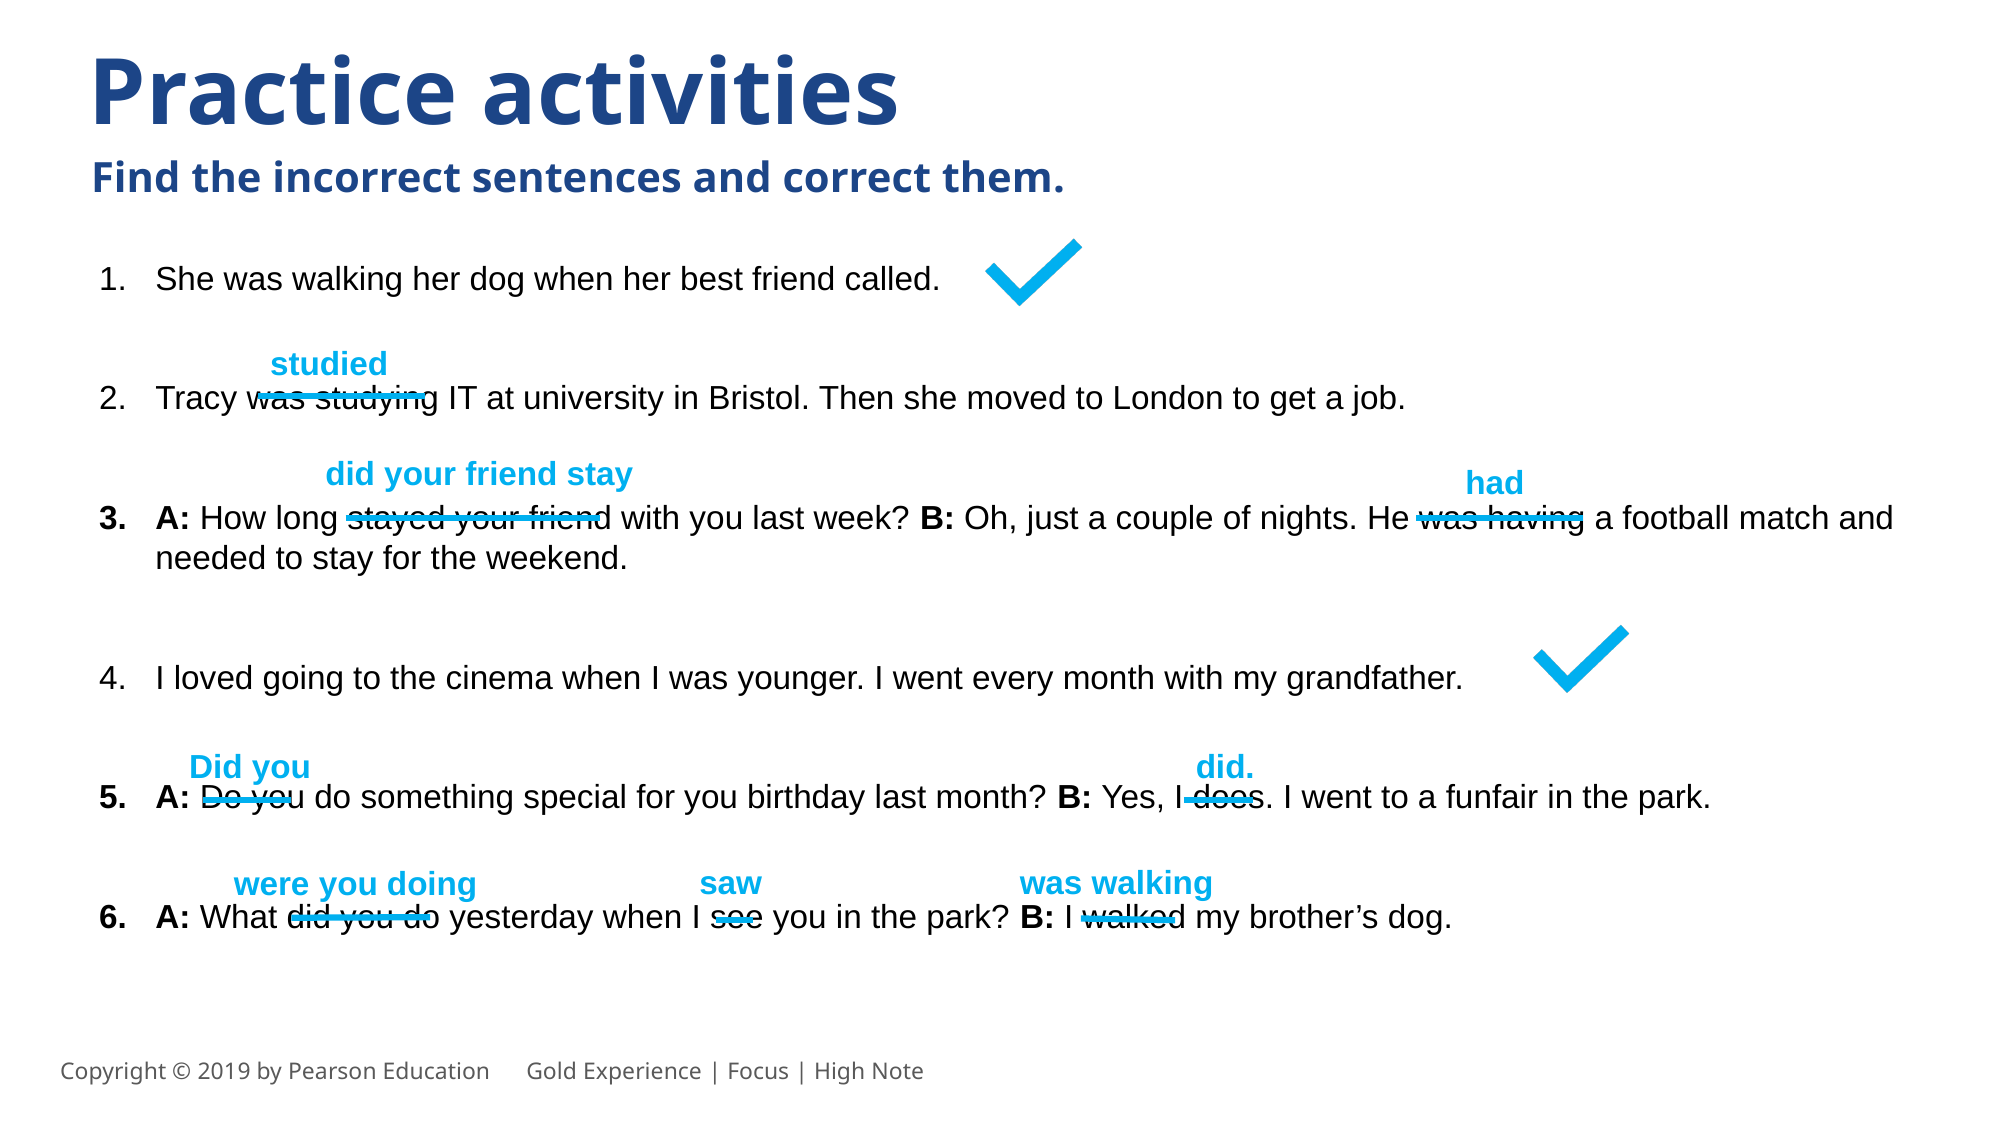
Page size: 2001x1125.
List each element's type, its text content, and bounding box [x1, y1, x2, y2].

text_box was walking [1005, 853, 1263, 909]
text_box did. [1180, 738, 1362, 793]
picture [983, 222, 1084, 323]
text_box did your friend stay [310, 444, 704, 500]
text_box Find the incorrect sentences and correct them. [76, 148, 1960, 217]
footer Copyright © 2019 by Pearson Education Gold Experience | Focus | High Note [45, 1040, 1084, 1101]
text_box Practice activities [73, 37, 1181, 169]
text_box were you doing [219, 854, 503, 910]
text_box saw [684, 853, 865, 909]
text_box studied [255, 334, 436, 390]
text_box Did you [174, 738, 355, 793]
picture [1530, 608, 1631, 709]
text_box had [1450, 454, 1631, 509]
text_box She was walking her dog when her best friend called. Tracy was studying IT at university in Bristol. Then she moved to London to get a job. A: How long stayed your friend with you last week? B: Oh, just a couple of nights. He was having a football match and needed to stay for the weekend. I loved going to the cinema when I was younger. I went every month with my grandfather. A: Do you do something special for you birthday last month? B: Yes, I does. I went to a funfair in the park. A: What did you do yesterday when I see you in the park? B: I walked my brother’s dog. [84, 217, 1960, 983]
